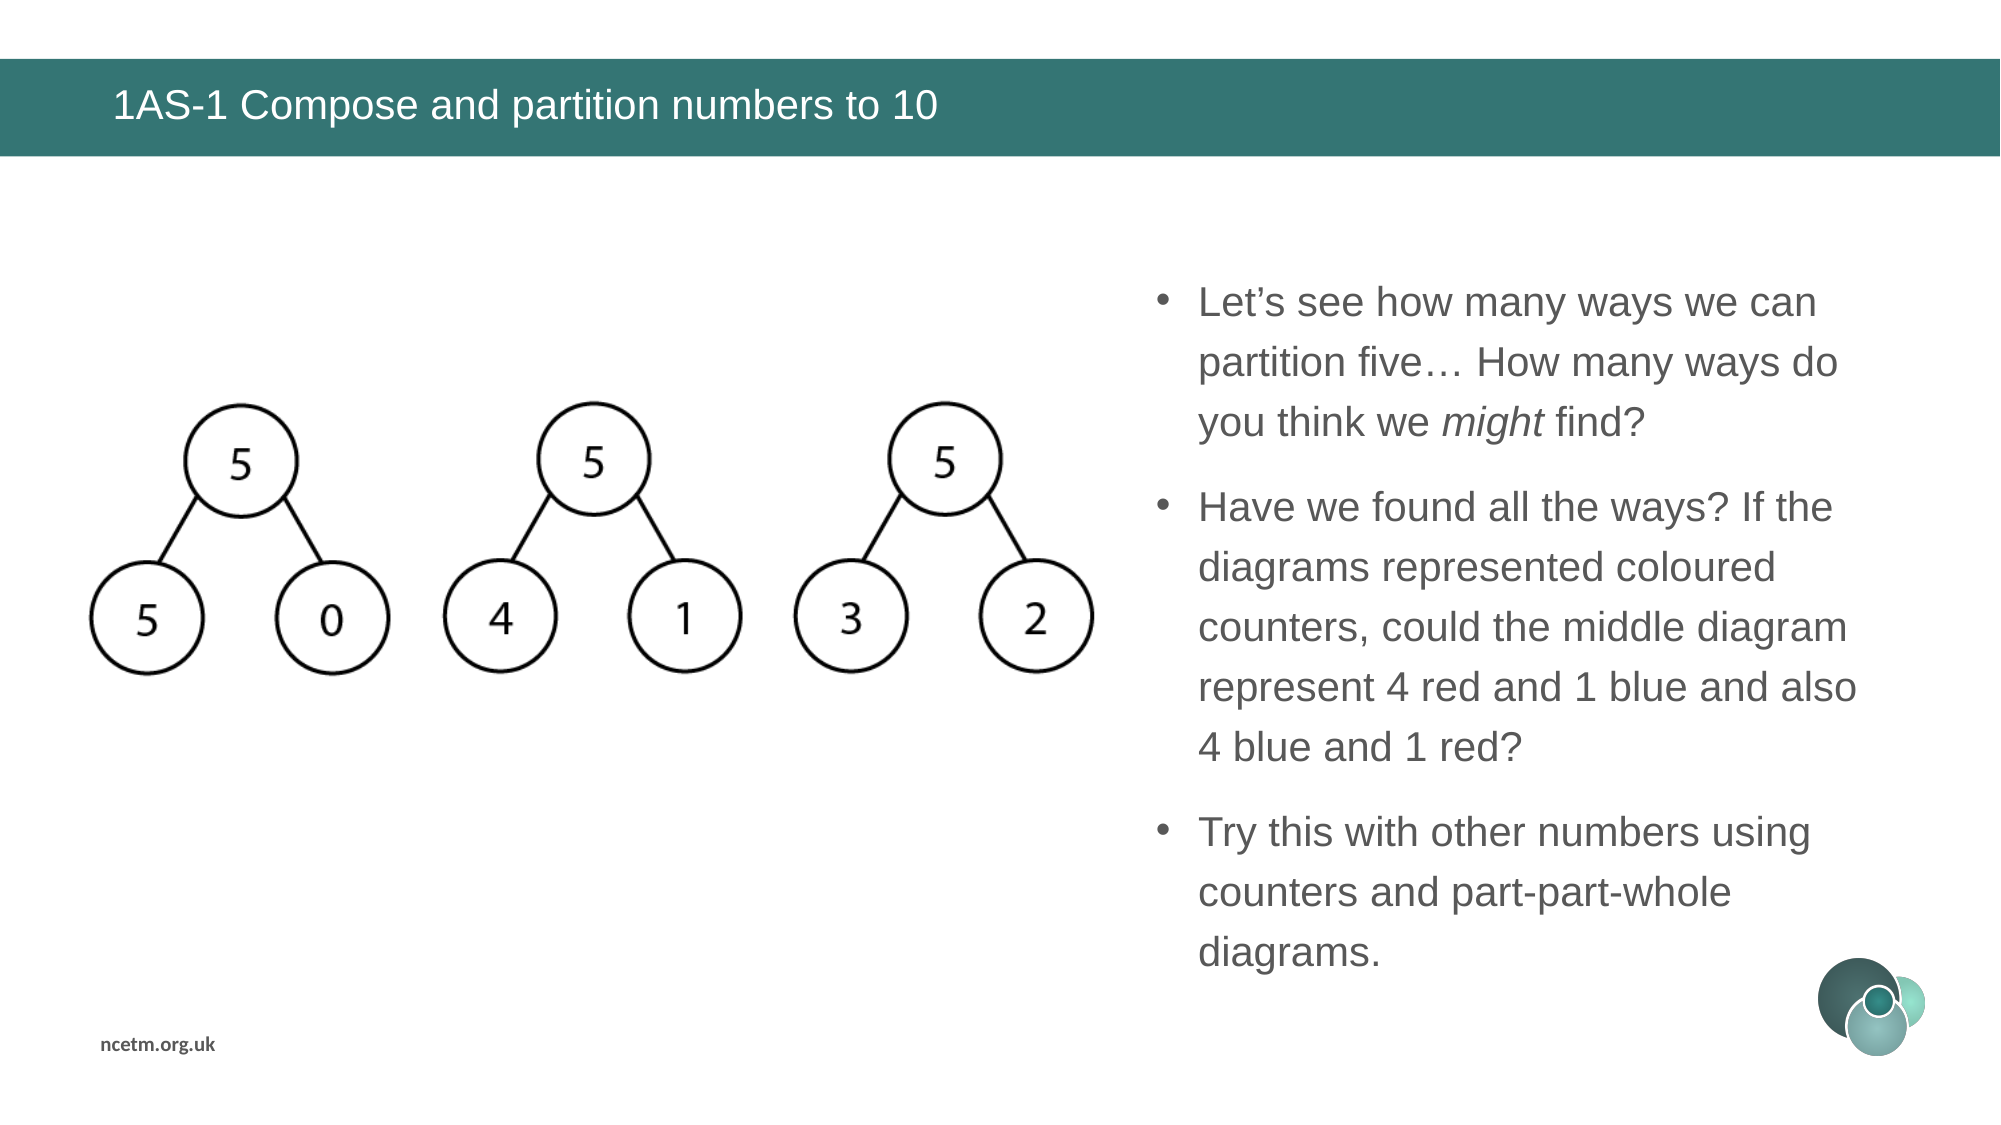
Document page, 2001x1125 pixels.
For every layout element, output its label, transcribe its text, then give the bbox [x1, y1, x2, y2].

picture [59, 387, 416, 699]
picture [1818, 958, 1925, 1056]
picture [770, 385, 1117, 697]
title 1AS-1 Compose and partition numbers to 10 [97, 76, 1945, 147]
text_box Let’s see how many ways we can partition five… How many ways do you think we might find? Have we found all the ways? If the diagrams represented coloured counters, could the middle diagram represent 4 red and 1 blue and also 4 blue and 1 red? Try this with other numbers using counters and part-part-whole diagrams. [1141, 257, 1898, 930]
picture [426, 385, 760, 697]
